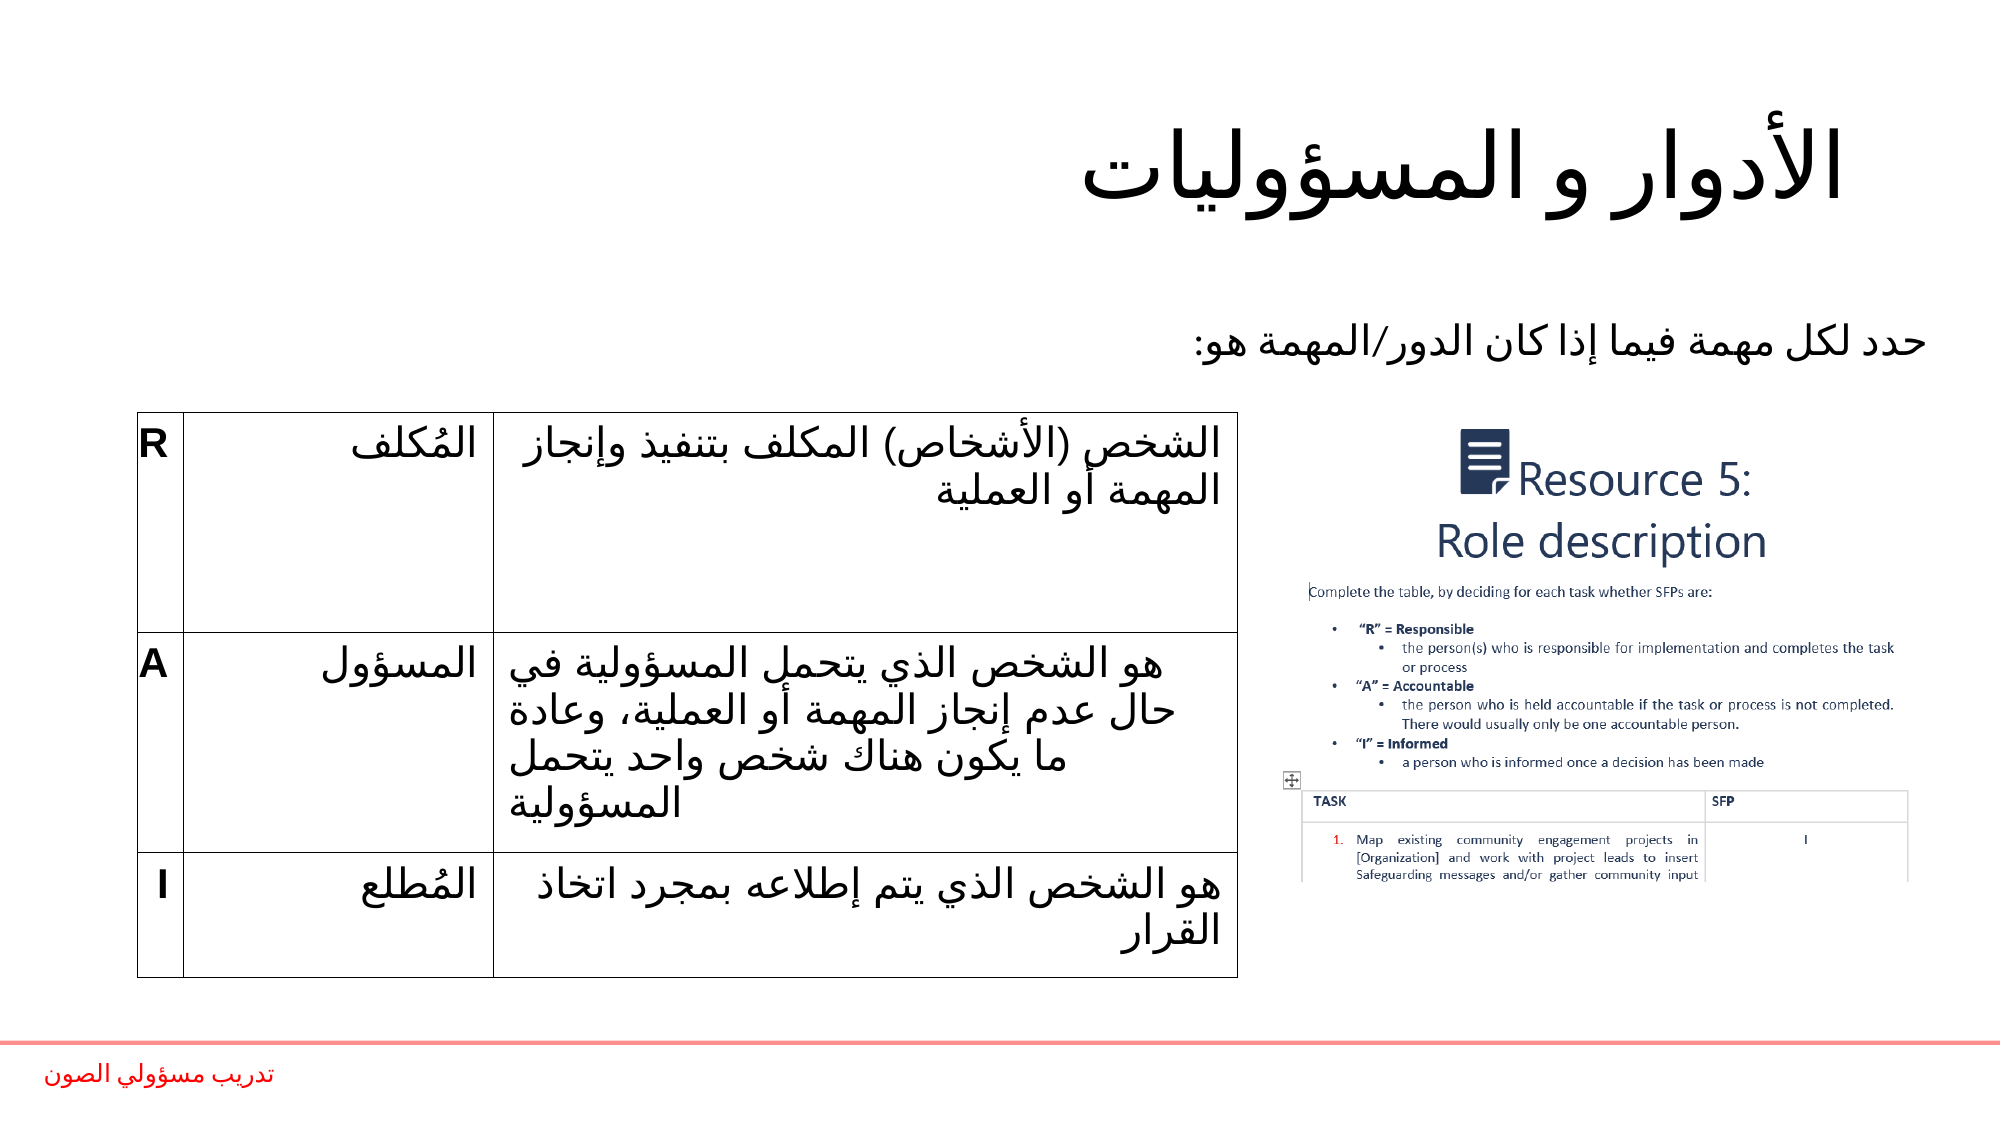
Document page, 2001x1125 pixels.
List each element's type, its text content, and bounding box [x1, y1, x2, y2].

table_header المُكلف [184, 413, 493, 632]
table_cell المُطلع [184, 853, 493, 977]
table_header الشخص (الأشخاص) المكلف بتنفيذ وإنجاز المهمة أو العملية [494, 413, 1237, 632]
picture [1253, 403, 1930, 883]
table_header R [138, 413, 183, 632]
table_cell A [138, 633, 183, 852]
table_cell هو الشخص الذي يتم إطلاعه بمجرد اتخاذ القرار [494, 853, 1237, 977]
text_box حدد لكل مهمة فيما إذا كان الدور/المهمة هو: [56, 256, 1944, 422]
table_cell المسؤول [184, 633, 493, 852]
table_cell هو الشخص الذي يتحمل المسؤولية في حال عدم إنجاز المهمة أو العملية، وعادة ما يكون هناك شخص واحد يتحمل المسؤولية [494, 633, 1237, 852]
table_cell I [138, 853, 183, 977]
title الأدوار و المسؤوليات [137, 59, 1863, 256]
footer تدريب مسؤولي الصون [0, 1052, 494, 1103]
